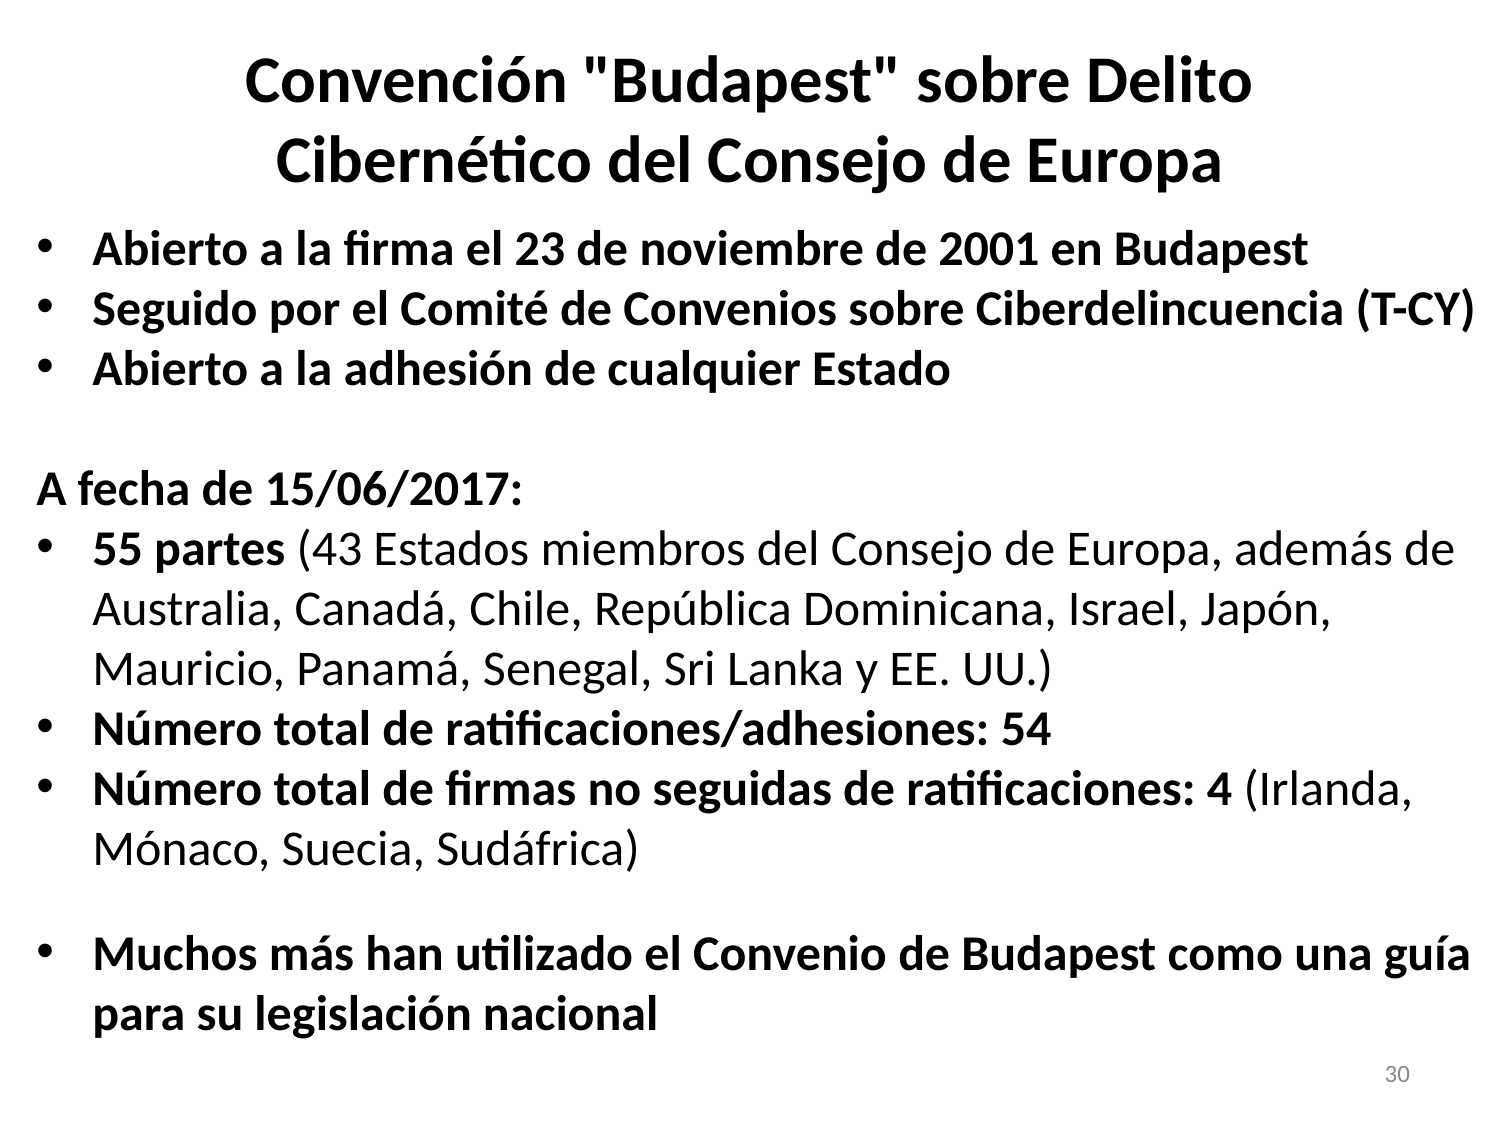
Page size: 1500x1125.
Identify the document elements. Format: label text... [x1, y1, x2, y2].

title Convención "Budapest" sobre Delito Cibernético del Consejo de Europa [75, 22, 1425, 208]
text_box Abierto a la firma el 23 de noviembre de 2001 en Budapest Seguido por el Comité de Convenios sobre Ciberdelincuencia (T-CY) Abierto a la adhesión de cualquier Estado A fecha de 15/06/2017: 55 partes (43 Estados miembros del Consejo de Europa, además de Australia, Canadá, Chile, República Dominicana, Israel, Japón, Mauricio, Panamá, Senegal, Sri Lanka y EE. UU.) Número total de ratificaciones/adhesiones: 54 Número total de firmas no seguidas de ratificaciones: 4 (Irlanda, Mónaco, Suecia, Sudáfrica) Muchos más han utilizado el Convenio de Budapest como una guía para su legislación nacional [21, 208, 1500, 1048]
slide_number 30 [1074, 1042, 1425, 1103]
